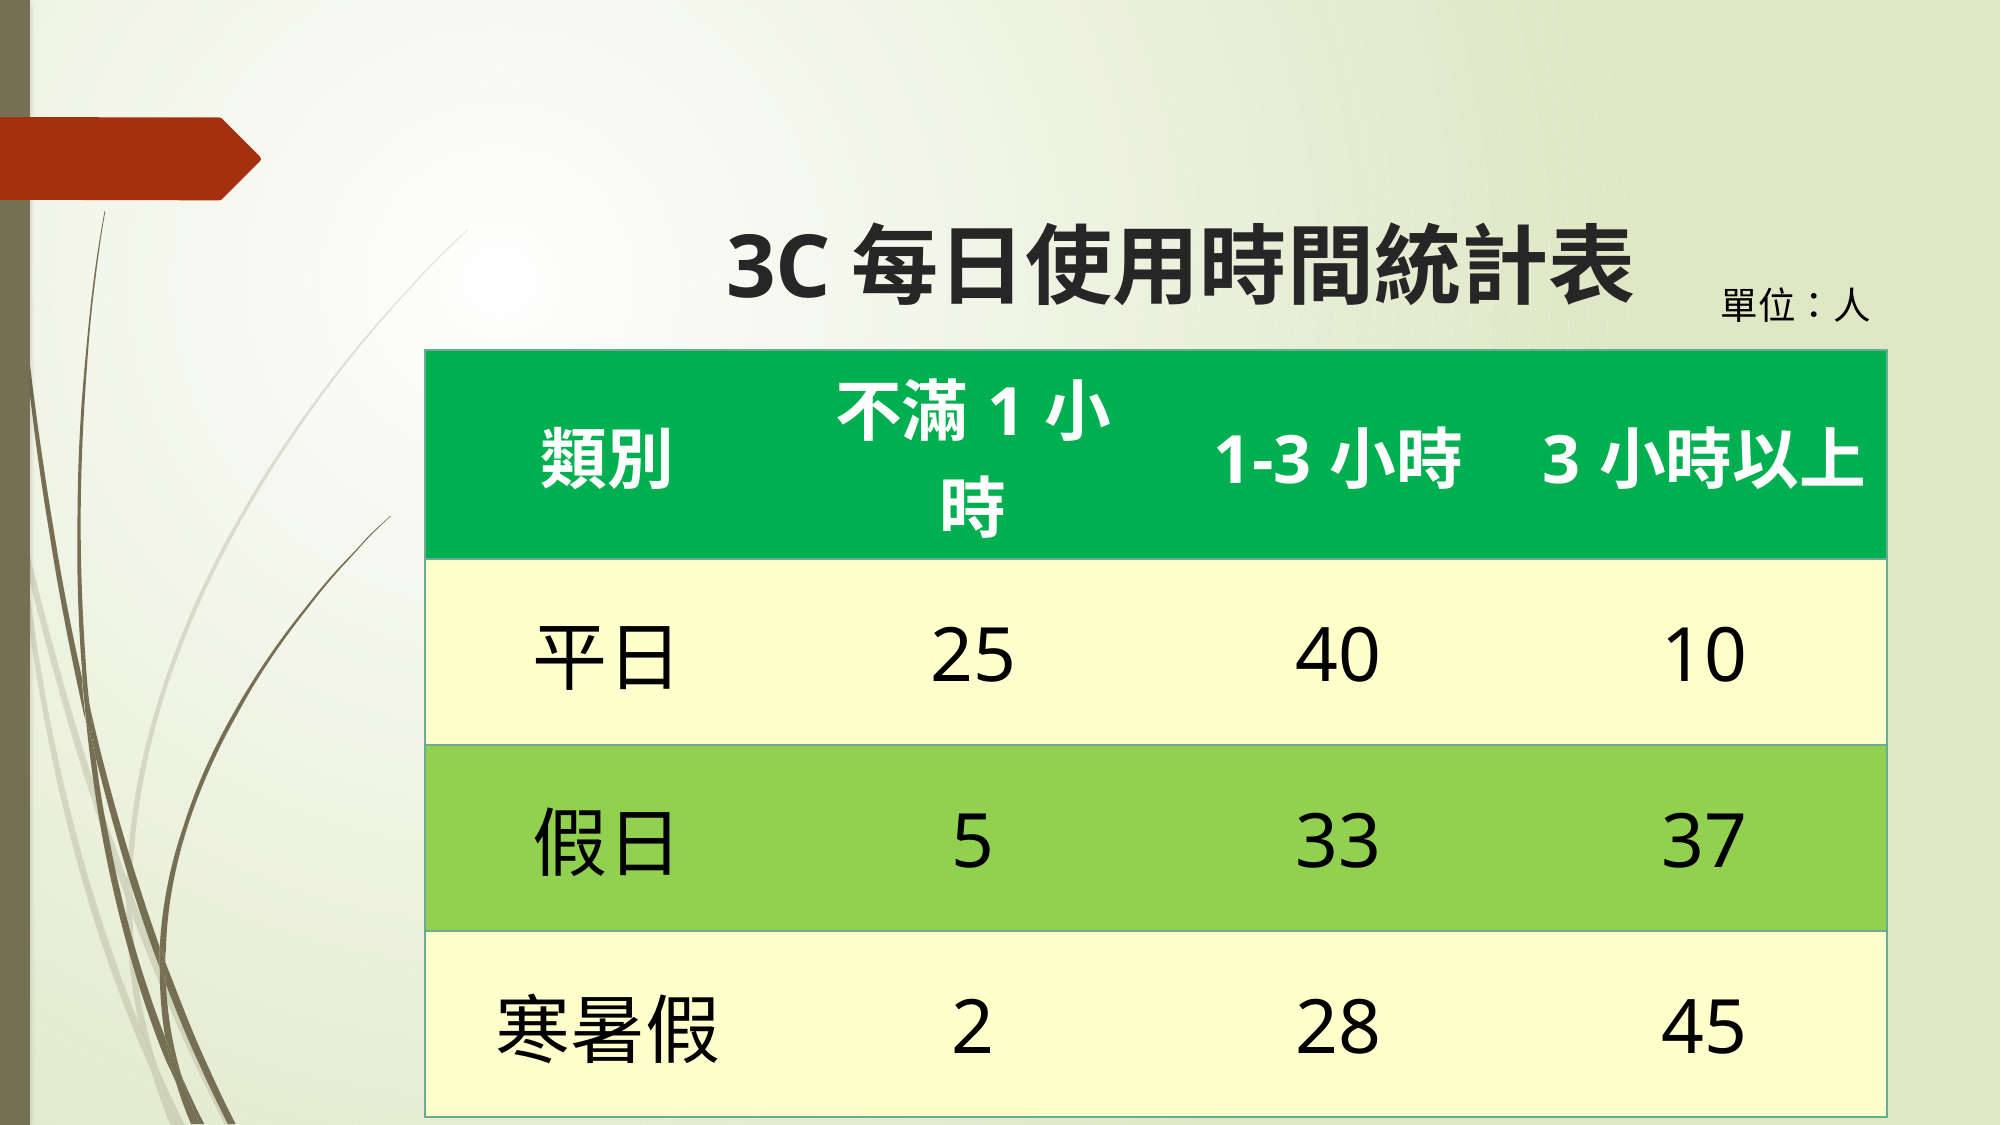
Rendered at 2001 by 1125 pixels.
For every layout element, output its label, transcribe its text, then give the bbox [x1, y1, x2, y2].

table_cell 假日 [426, 746, 790, 930]
table_cell 25 [790, 560, 1156, 744]
table_cell 5 [790, 746, 1156, 930]
table_cell 2 [790, 932, 1156, 1116]
table_header 3小時以上 [1522, 351, 1886, 558]
table_header 1-3小時 [1156, 351, 1522, 558]
table_cell 40 [1156, 560, 1522, 744]
table_cell 37 [1522, 746, 1886, 930]
title 3C每日使用時間統計表 [450, 202, 1913, 323]
table_header 不滿1小時 [790, 351, 1156, 558]
table_cell 寒暑假 [426, 932, 790, 1116]
table_header 類別 [426, 351, 790, 558]
table_cell 28 [1156, 932, 1522, 1116]
table_cell 平日 [426, 560, 790, 744]
table_cell 33 [1156, 746, 1522, 930]
table_cell 45 [1522, 932, 1886, 1116]
text_box 單位：人 [1706, 274, 1886, 334]
table_cell 10 [1522, 560, 1886, 744]
